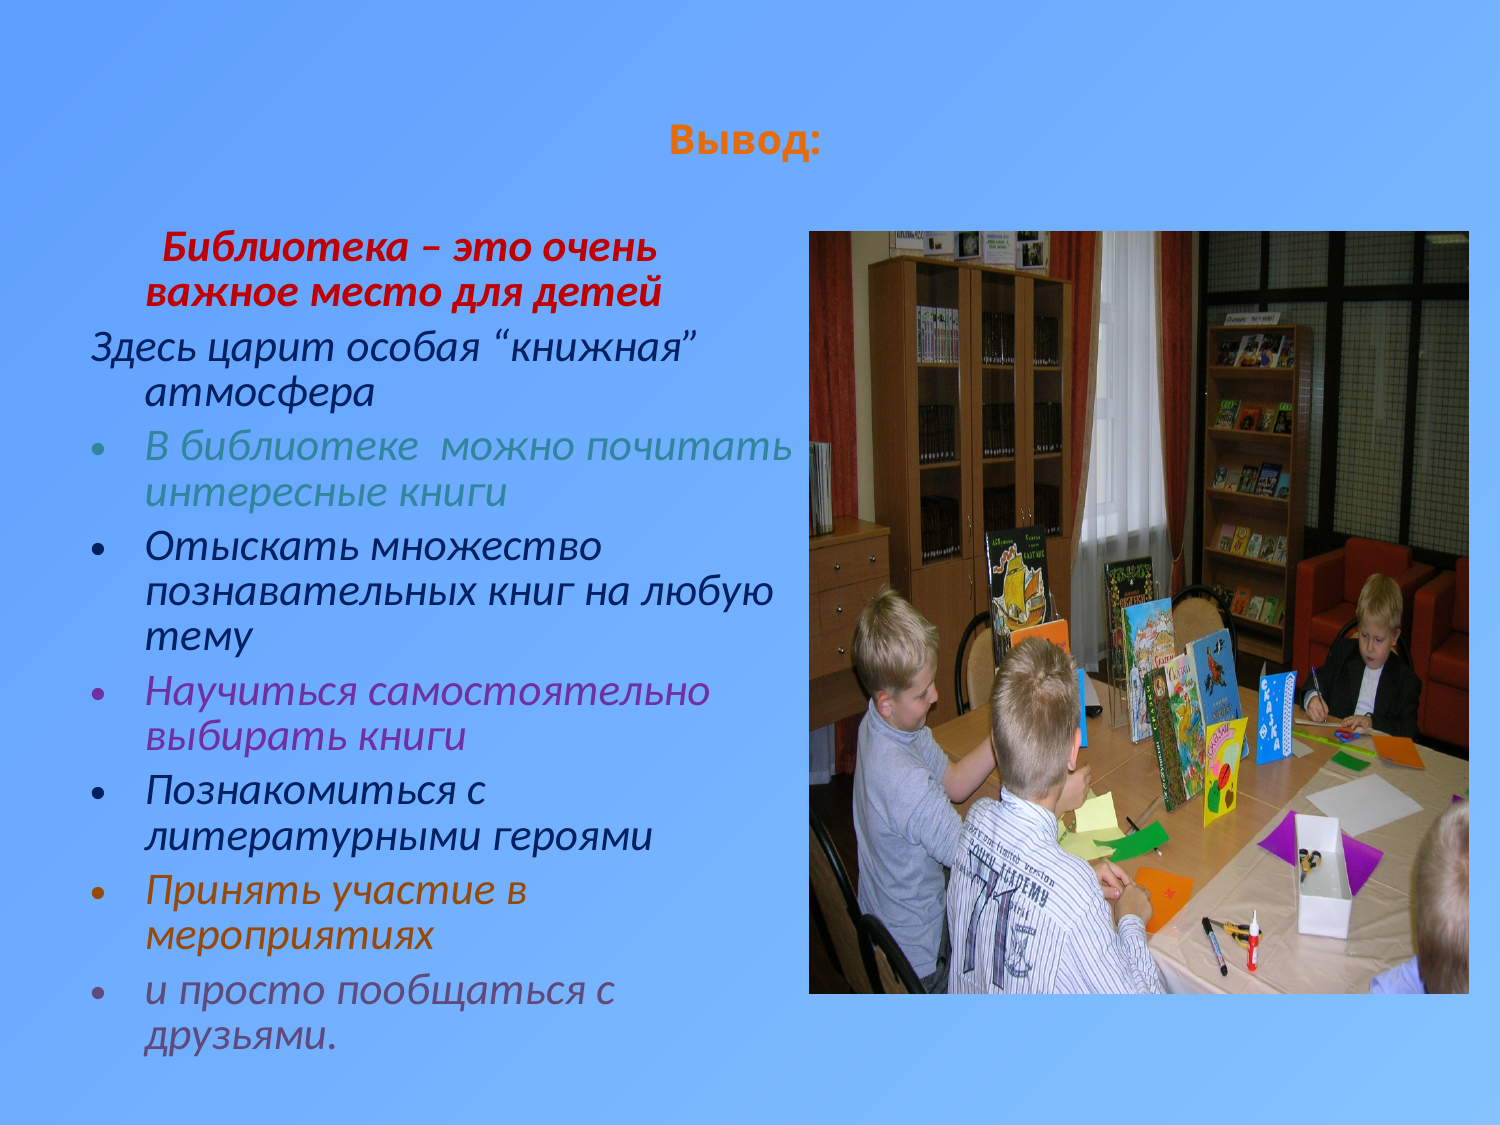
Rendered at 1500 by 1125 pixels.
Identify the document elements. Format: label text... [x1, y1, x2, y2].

picture [808, 231, 1469, 994]
list Библиотека – это очень важное место для детей Здесь царит особая “книжная” атмосфера В библиотеке можно почитать интересные книги Отыскать множество познавательных книг на любую тему Научиться самостоятельно выбирать книги Познакомиться с литературными героями Принять участие в мероприятиях и просто пообщаться с друзьями. [75, 219, 809, 1071]
title Вывод: [75, 45, 1425, 230]
